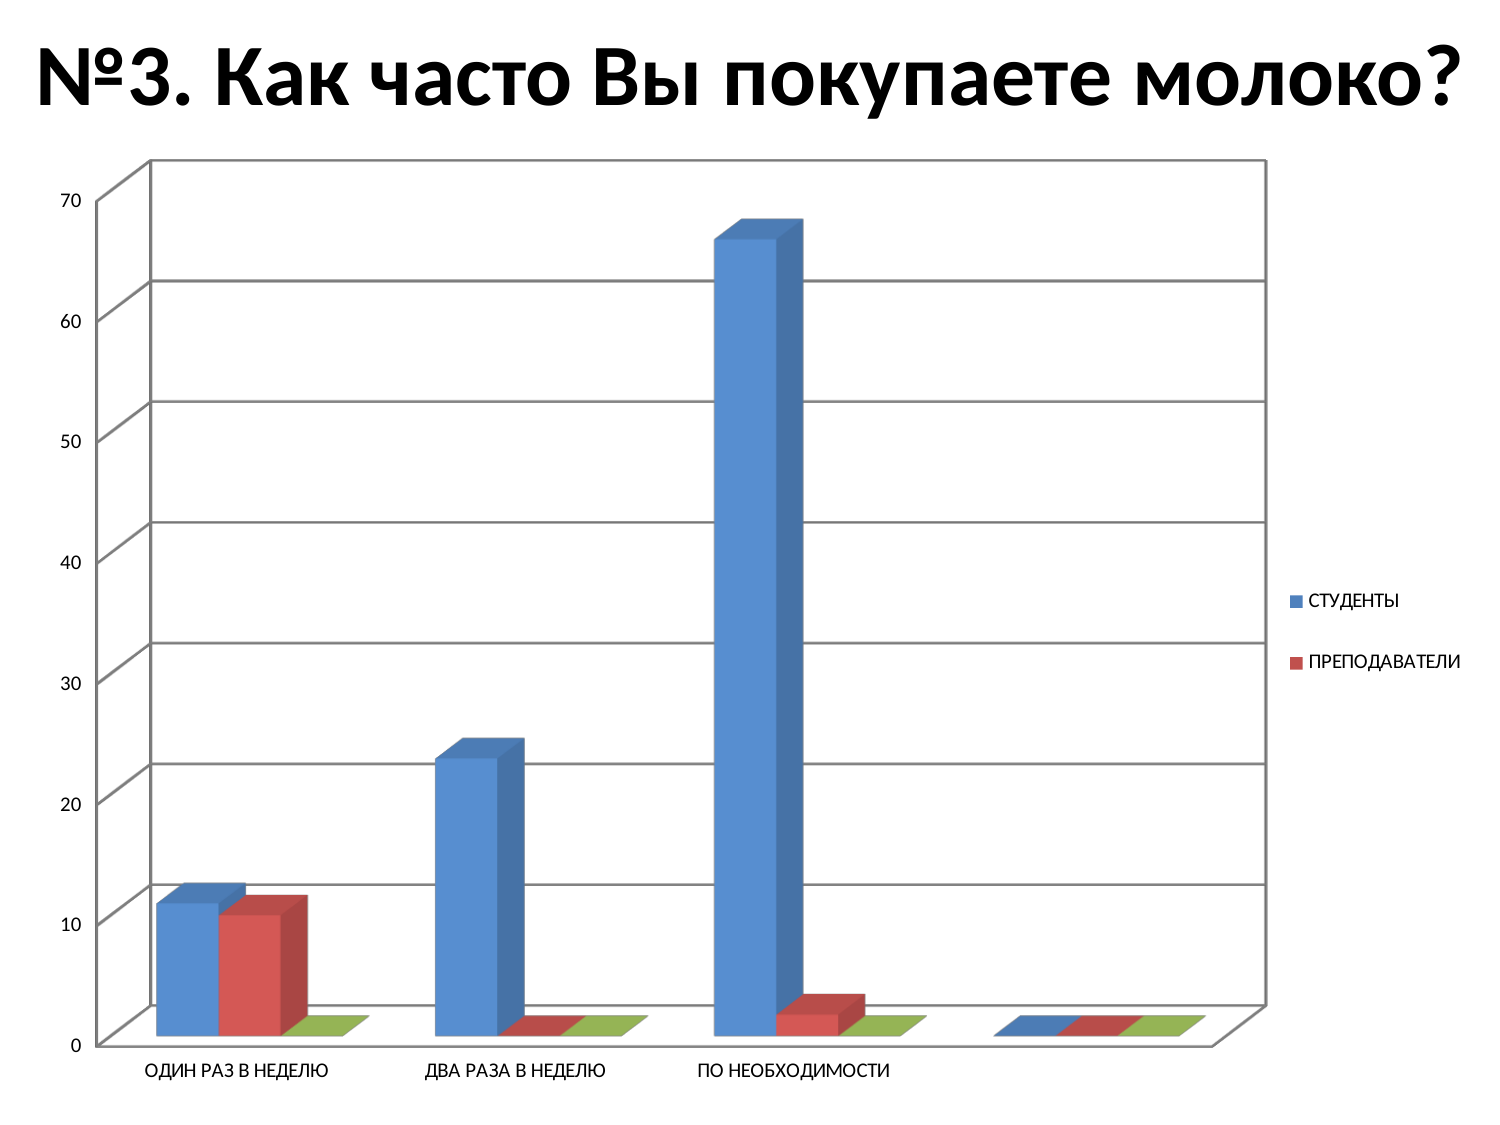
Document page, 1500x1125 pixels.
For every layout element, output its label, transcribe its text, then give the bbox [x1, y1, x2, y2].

chart [23, 140, 1500, 1102]
title №3. Как часто Вы покупаете молоко? [0, 0, 1500, 141]
